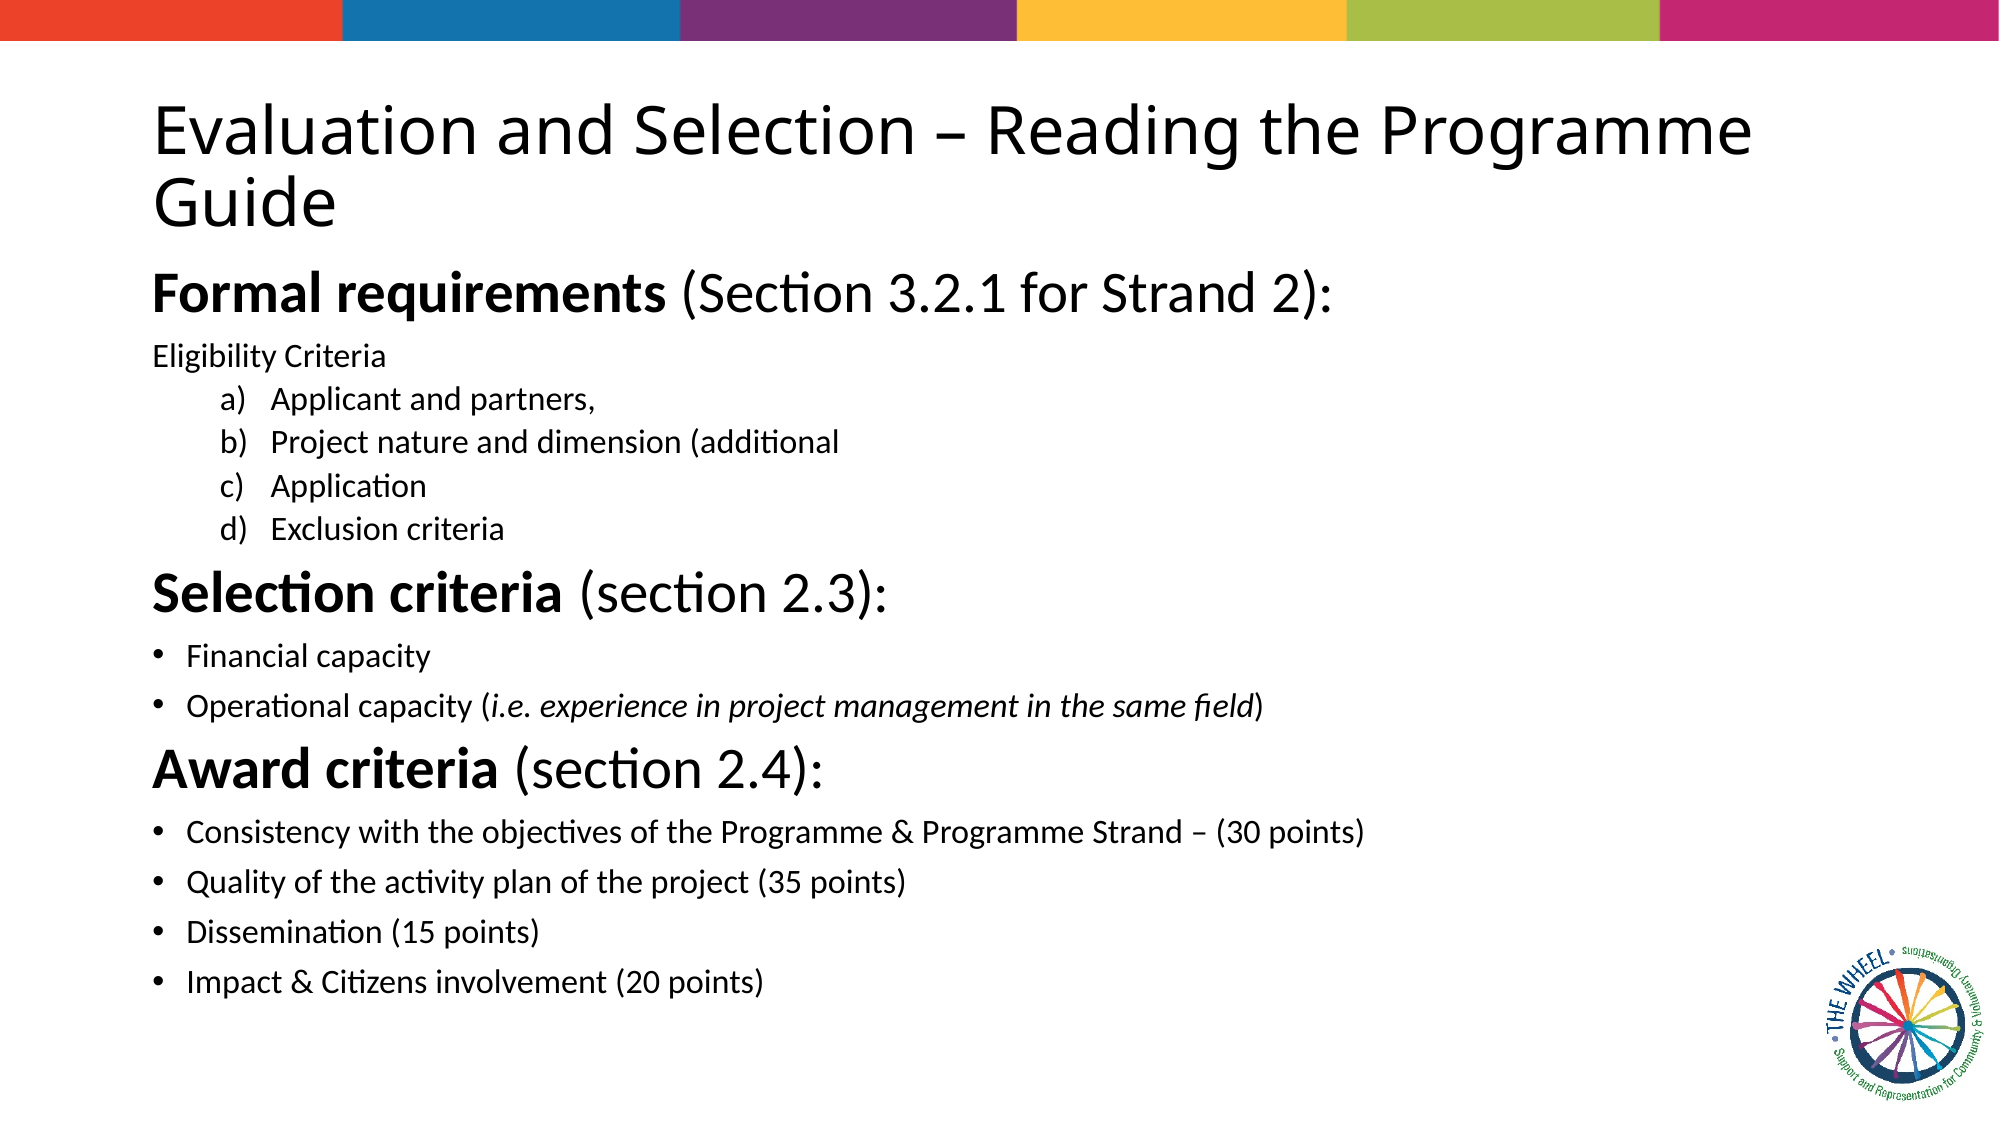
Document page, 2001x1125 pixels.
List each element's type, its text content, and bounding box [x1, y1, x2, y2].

list Formal requirements (Section 3.2.1 for Strand 2): Eligibility Criteria Applicant and partners, Project nature and dimension (additional Application Exclusion criteria Selection criteria (section 2.3): Financial capacity Operational capacity (i.e. experience in project management in the same field) Award criteria (section 2.4): Consistency with the objectives of the Programme & Programme Strand – (30 points) Quality of the activity plan of the project (35 points) Dissemination (15 points) Impact & Citizens involvement (20 points) [137, 253, 1863, 1014]
picture [1825, 944, 1984, 1103]
title Evaluation and Selection – Reading the Programme Guide [137, 59, 1863, 253]
picture [0, 0, 2000, 41]
